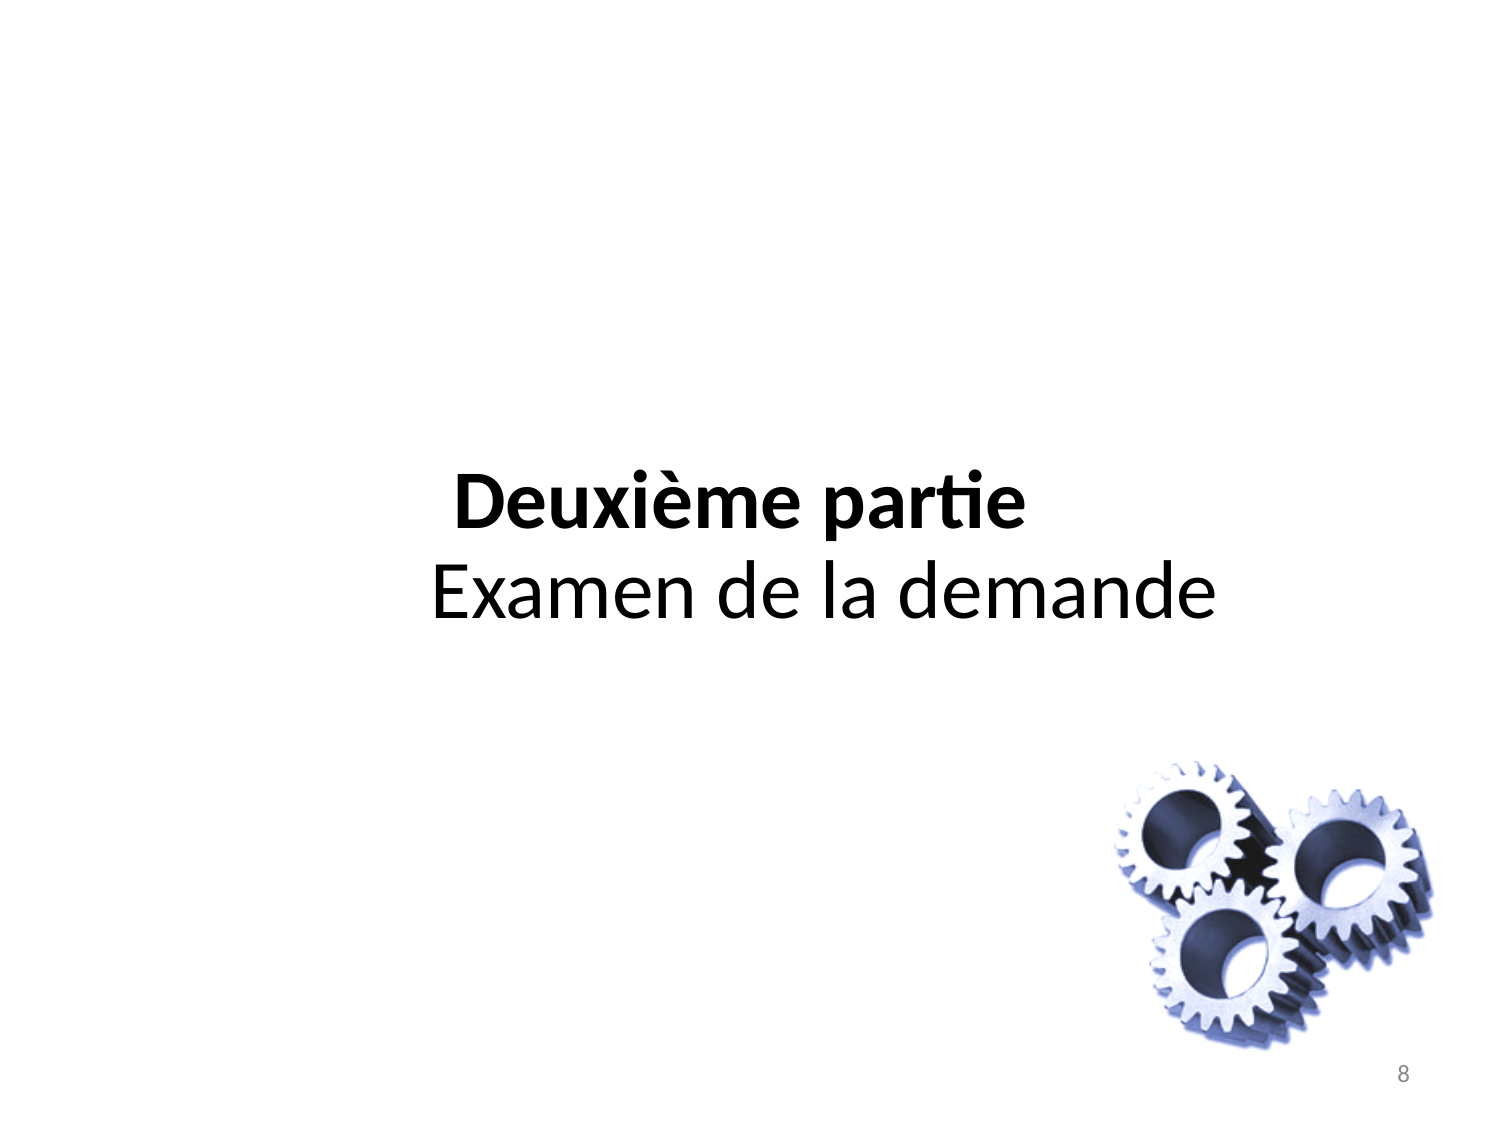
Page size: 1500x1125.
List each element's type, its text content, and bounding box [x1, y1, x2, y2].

title Deuxième partie Examen de la demande [75, 453, 1425, 641]
slide_number 8 [1074, 1042, 1425, 1103]
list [1112, 761, 1436, 1052]
